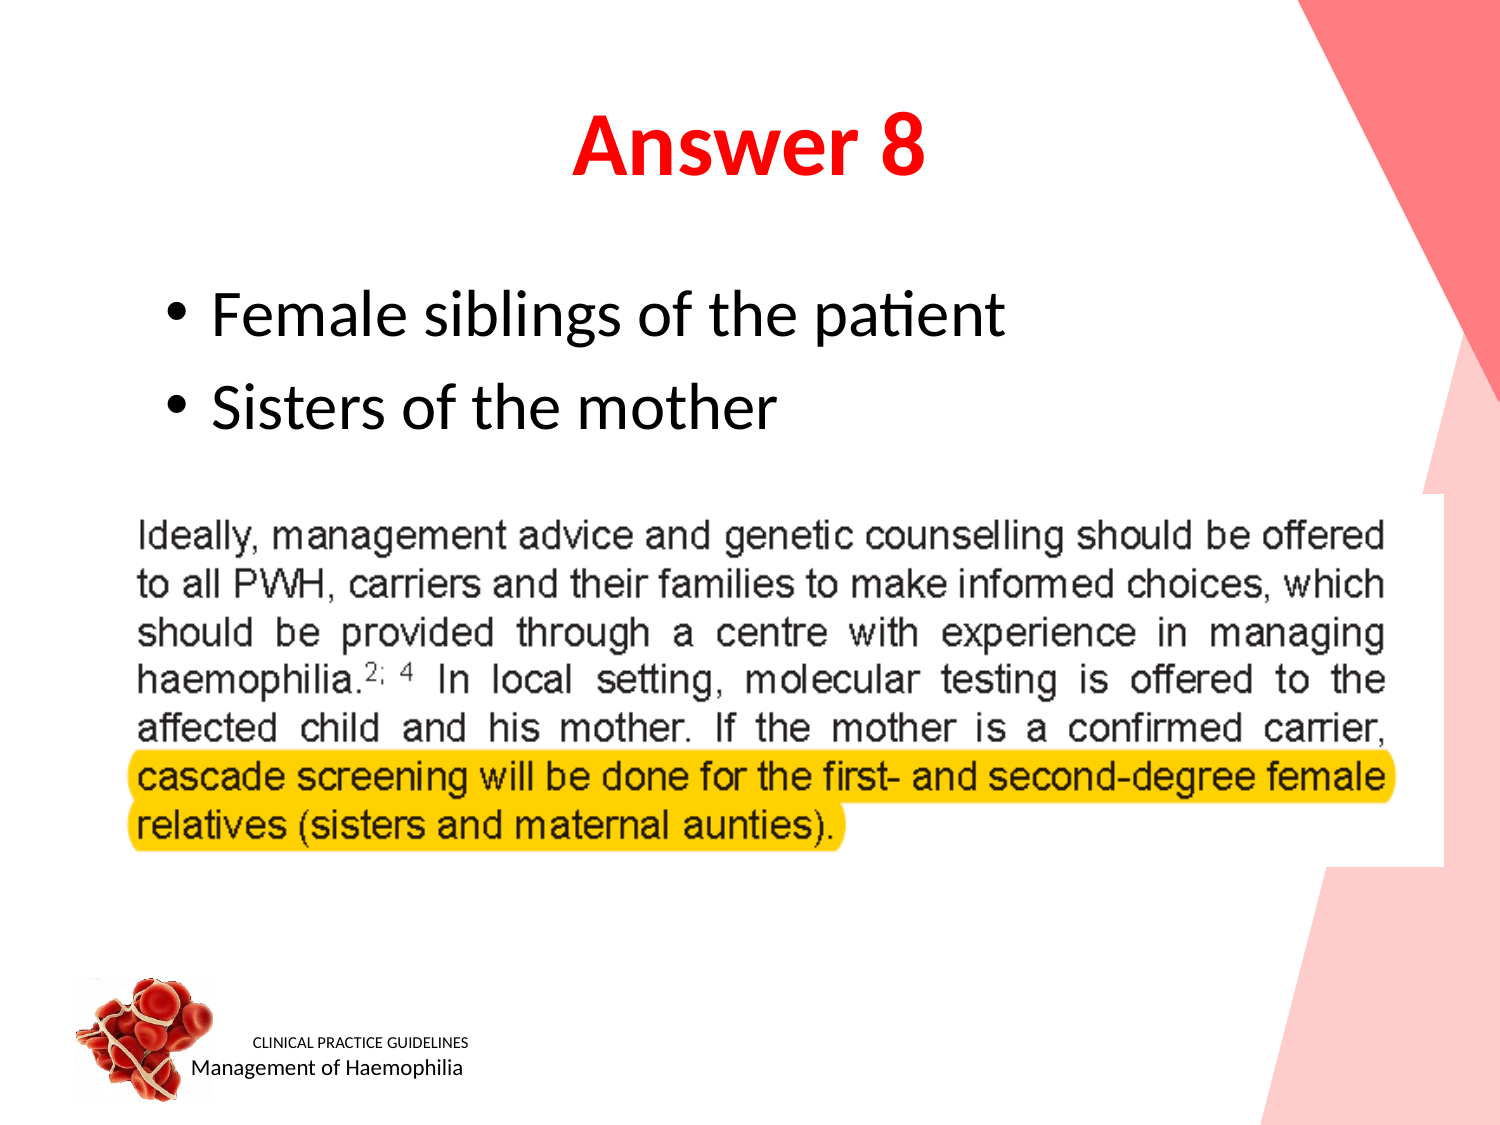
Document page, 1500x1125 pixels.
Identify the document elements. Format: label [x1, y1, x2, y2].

text_box [74, 0, 1500, 1125]
picture [74, 494, 1444, 868]
